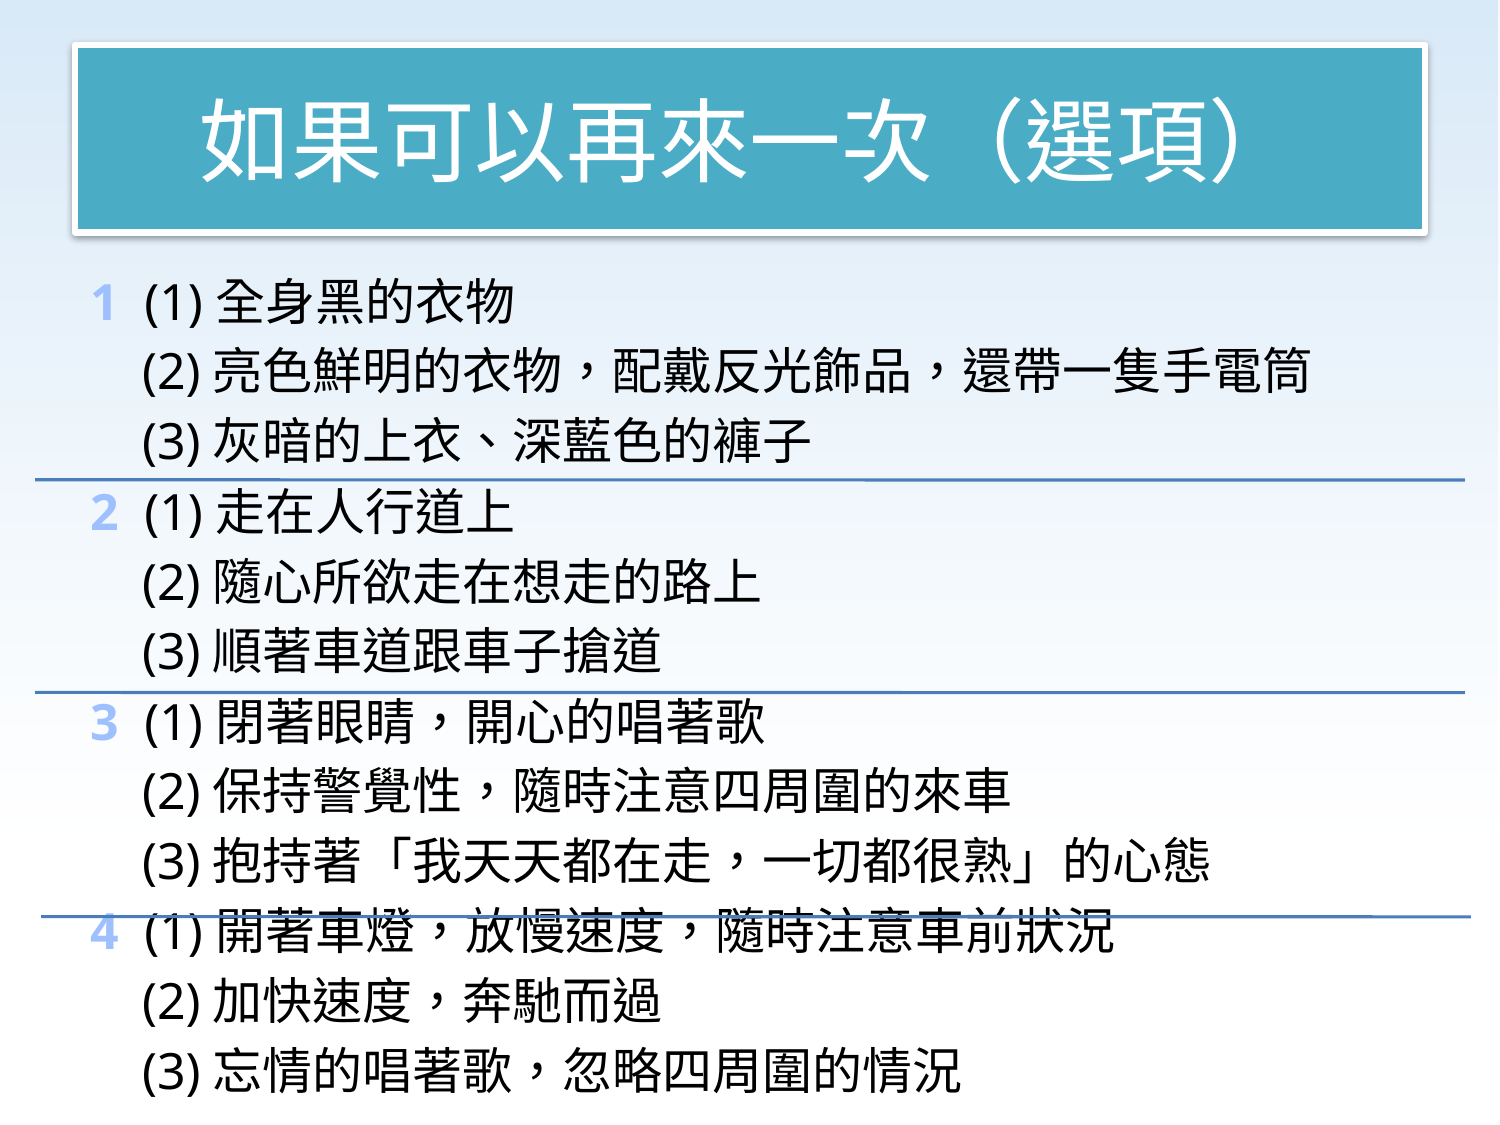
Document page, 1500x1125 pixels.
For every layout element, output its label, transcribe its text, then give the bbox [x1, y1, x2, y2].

list 1 (1)全身黑的衣物 (2)亮色鮮明的衣物，配戴反光飾品，還帶一隻手電筒 (3)灰暗的上衣、深藍色的褲子 2 (1)走在人行道上 (2)隨心所欲走在想走的路上 (3)順著車道跟車子搶道 3 (1)閉著眼睛，開心的唱著歌 (2)保持警覺性，隨時注意四周圍的來車 (3)抱持著「我天天都在走，一切都很熟」的心態 4 (1)開著車燈，放慢速度，隨時注意車前狀況 (2)加快速度，奔馳而過 (3)忘情的唱著歌，忽略四周圍的情況 [75, 490, 1442, 690]
list 1 (1)全身黑的衣物 (2)亮色鮮明的衣物，配戴反光飾品，還帶一隻手電筒 (3)灰暗的上衣、深藍色的褲子 2 (1)走在人行道上 (2)隨心所欲走在想走的路上 (3)順著車道跟車子搶道 3 (1)閉著眼睛，開心的唱著歌 (2)保持警覺性，隨時注意四周圍的來車 (3)抱持著「我天天都在走，一切都很熟」的心態 4 (1)開著車燈，放慢速度，隨時注意車前狀況 (2)加快速度，奔馳而過 (3)忘情的唱著歌，忽略四周圍的情況 [75, 702, 1442, 914]
list 1 (1)全身黑的衣物 (2)亮色鮮明的衣物，配戴反光飾品，還帶一隻手電筒 (3)灰暗的上衣、深藍色的褲子 2 (1)走在人行道上 (2)隨心所欲走在想走的路上 (3)順著車道跟車子搶道 3 (1)閉著眼睛，開心的唱著歌 (2)保持警覺性，隨時注意四周圍的來車 (3)抱持著「我天天都在走，一切都很熟」的心態 4 (1)開著車燈，放慢速度，隨時注意車前狀況 (2)加快速度，奔馳而過 (3)忘情的唱著歌，忽略四周圍的情況 [75, 924, 1442, 1102]
title 如果可以再來一次（選項） [72, 42, 1428, 236]
picture [0, 0, 1500, 1125]
list 1 (1)全身黑的衣物 (2)亮色鮮明的衣物，配戴反光飾品，還帶一隻手電筒 (3)灰暗的上衣、深藍色的褲子 2 (1)走在人行道上 (2)隨心所欲走在想走的路上 (3)順著車道跟車子搶道 3 (1)閉著眼睛，開心的唱著歌 (2)保持警覺性，隨時注意四周圍的來車 (3)抱持著「我天天都在走，一切都很熟」的心態 4 (1)開著車燈，放慢速度，隨時注意車前狀況 (2)加快速度，奔馳而過 (3)忘情的唱著歌，忽略四周圍的情況 [75, 262, 1442, 478]
